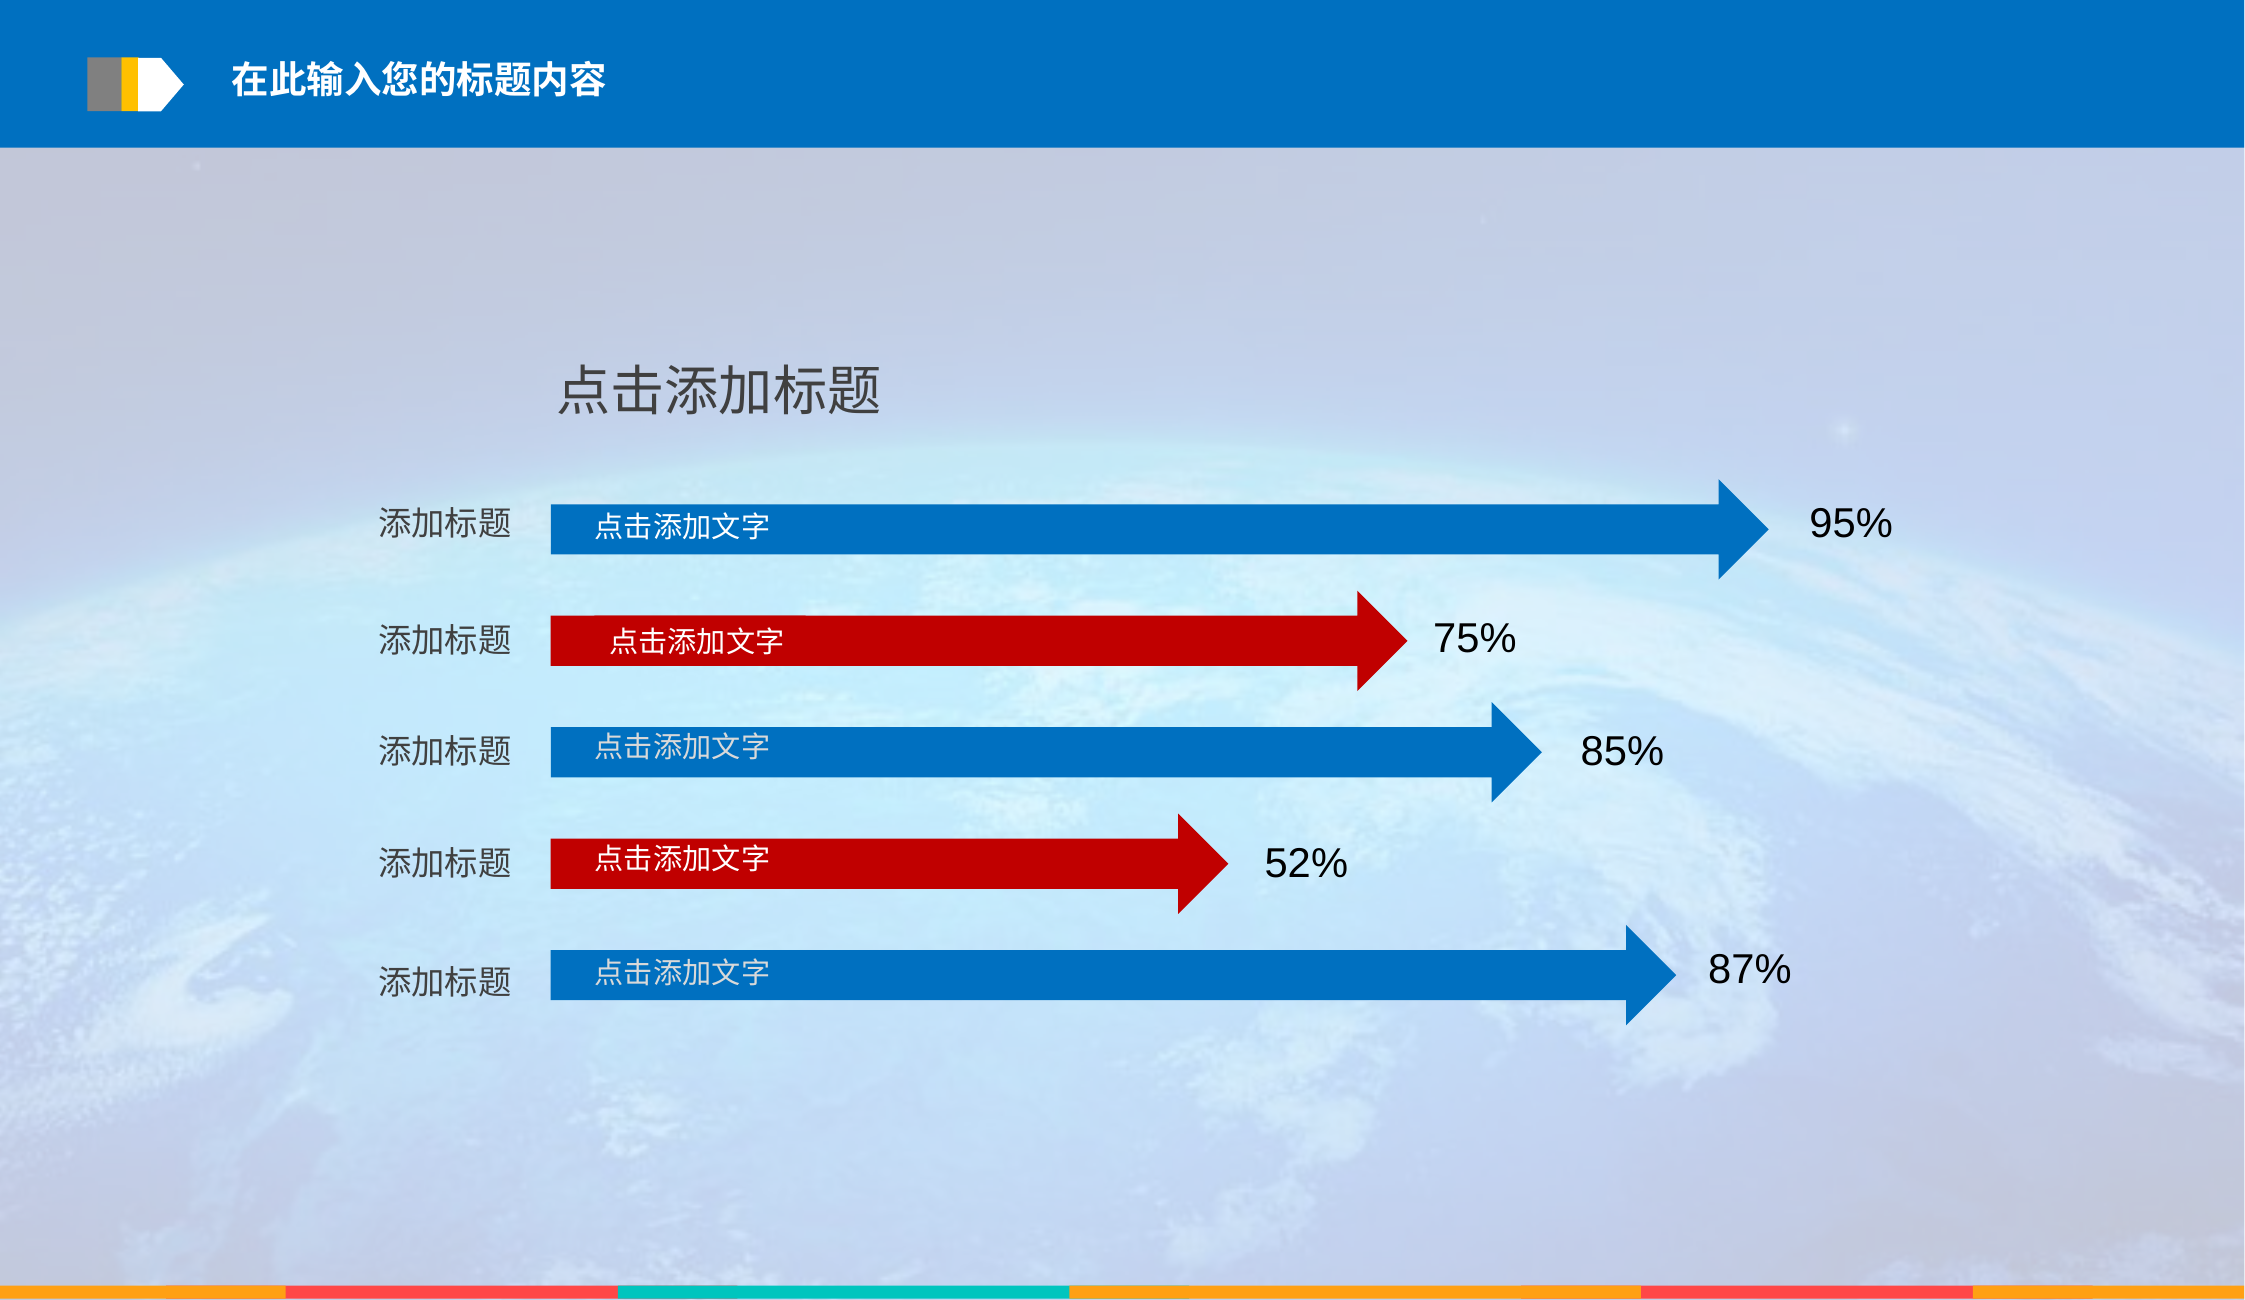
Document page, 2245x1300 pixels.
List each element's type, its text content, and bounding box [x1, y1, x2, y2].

text_box [617, 1284, 1068, 1300]
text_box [87, 57, 184, 112]
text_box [362, 479, 1910, 580]
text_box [362, 813, 1366, 914]
text_box [287, 1284, 617, 1300]
text_box [0, 0, 2245, 149]
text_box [362, 924, 1829, 1026]
text_box [1642, 1284, 1972, 1300]
text_box 在此输入您的标题内容 [219, 49, 998, 108]
text_box 点击添加标题 [536, 346, 901, 431]
text_box [0, 1284, 287, 1300]
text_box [362, 590, 1534, 691]
text_box [1972, 1284, 2245, 1300]
text_box [1068, 1284, 1642, 1300]
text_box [362, 702, 1681, 803]
